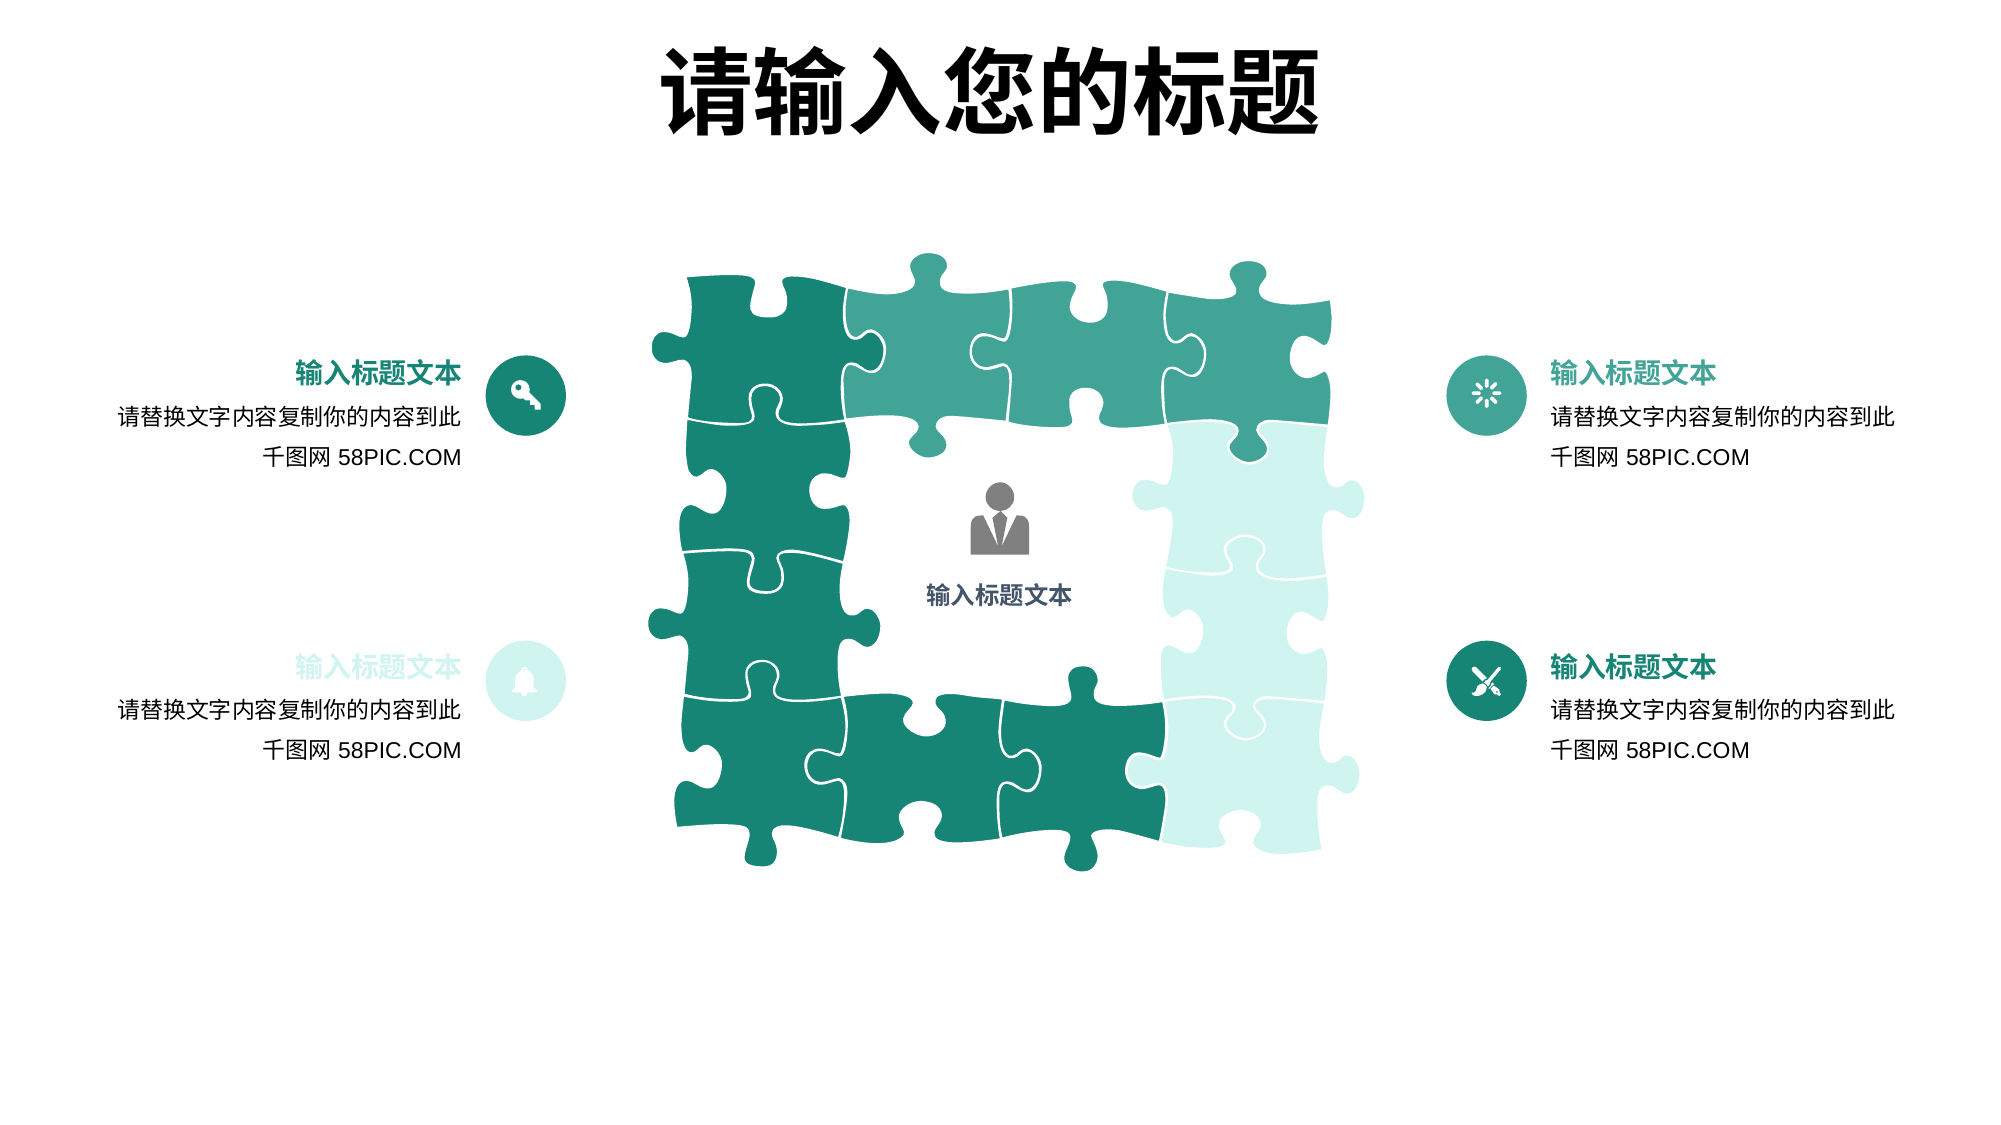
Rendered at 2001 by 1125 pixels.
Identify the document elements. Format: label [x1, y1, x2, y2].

text_box [1446, 351, 1952, 480]
text_box [1446, 640, 1952, 774]
text_box [646, 252, 1366, 873]
text_box [61, 640, 566, 774]
text_box [61, 351, 566, 480]
